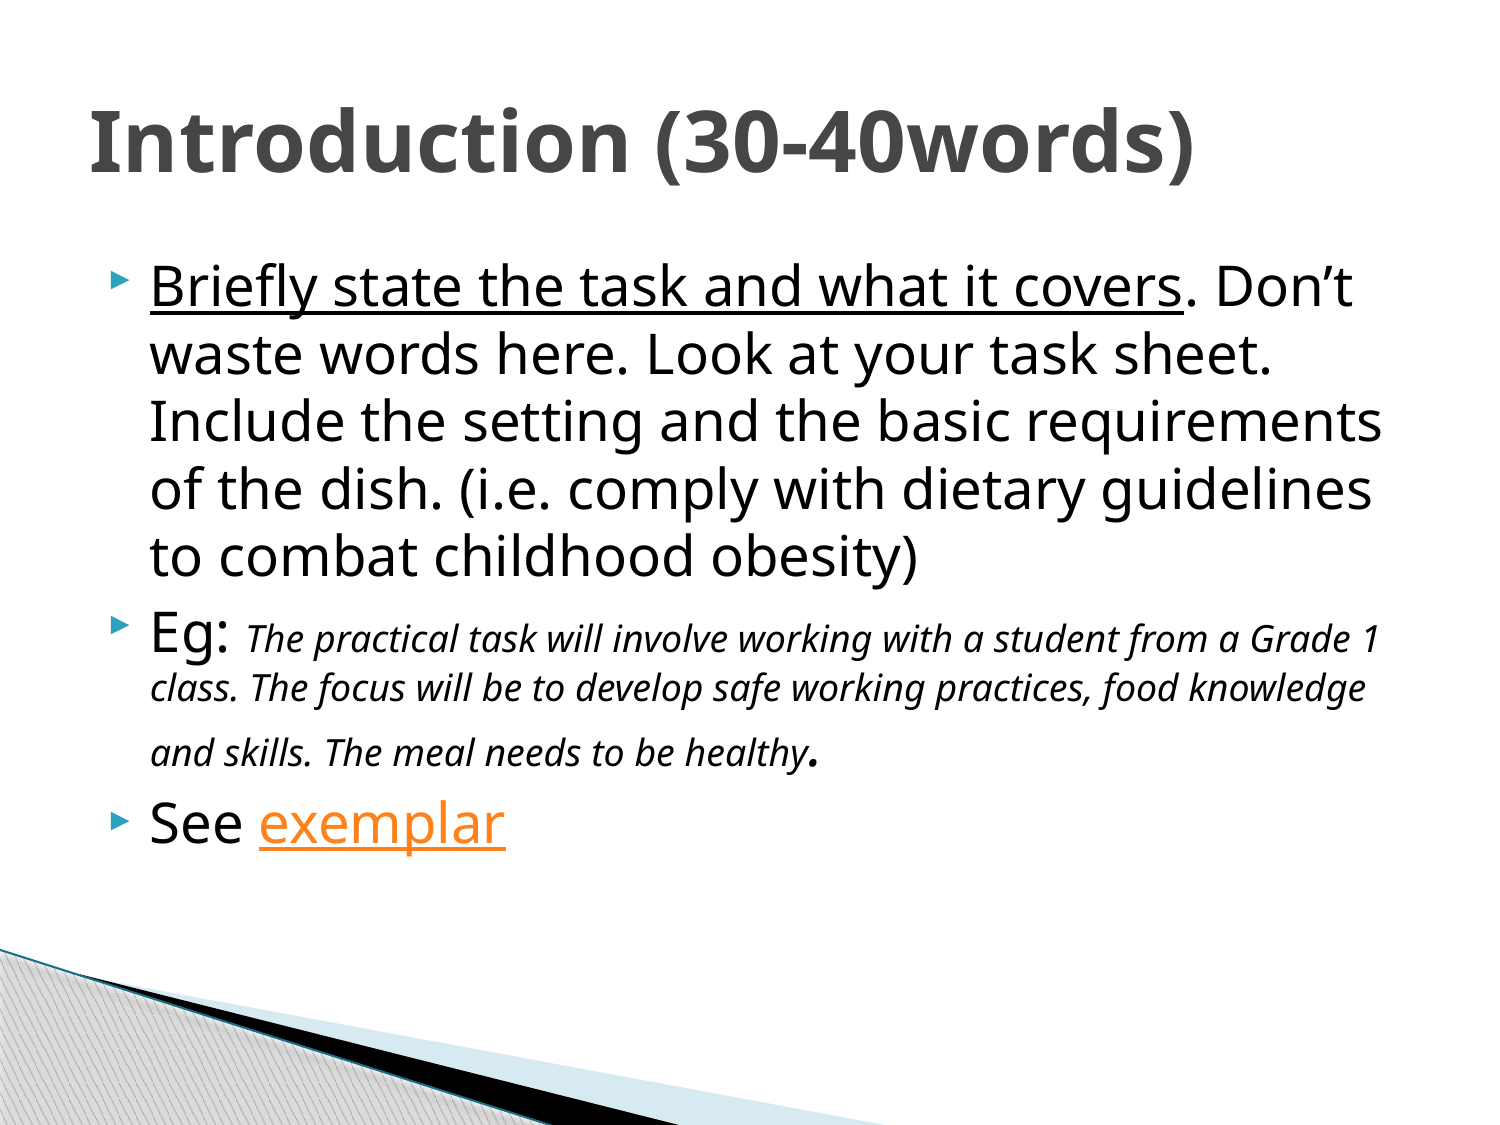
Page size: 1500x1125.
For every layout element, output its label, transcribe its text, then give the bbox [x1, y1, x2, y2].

title Introduction (30-40words) [75, 45, 1425, 233]
list Briefly state the task and what it covers. Don’t waste words here. Look at your task sheet. Include the setting and the basic requirements of the dish. (i.e. comply with dietary guidelines to combat childhood obesity) Eg: The practical task will involve working with a student from a Grade 1 class. The focus will be to develop safe working practices, food knowledge and skills. The meal needs to be healthy. See exemplar [75, 243, 1425, 986]
